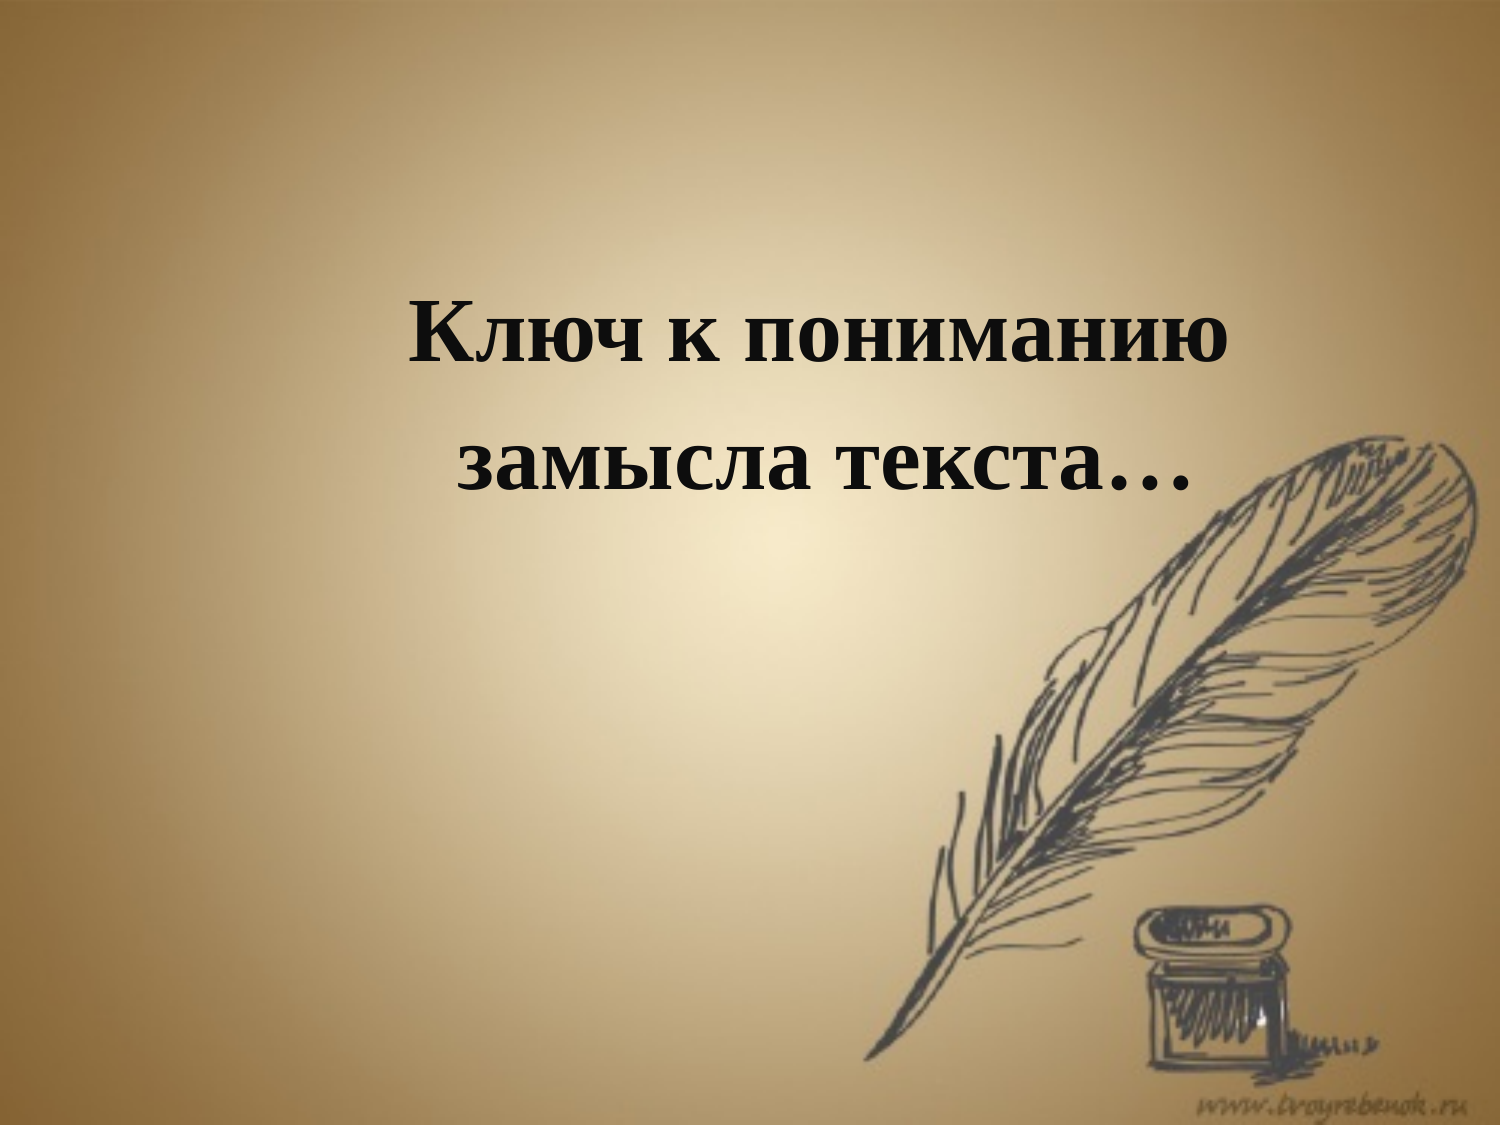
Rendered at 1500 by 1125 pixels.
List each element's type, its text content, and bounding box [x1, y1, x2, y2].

picture [0, 0, 1500, 1125]
list Ключ к пониманию замысла текста… [75, 262, 1425, 1005]
